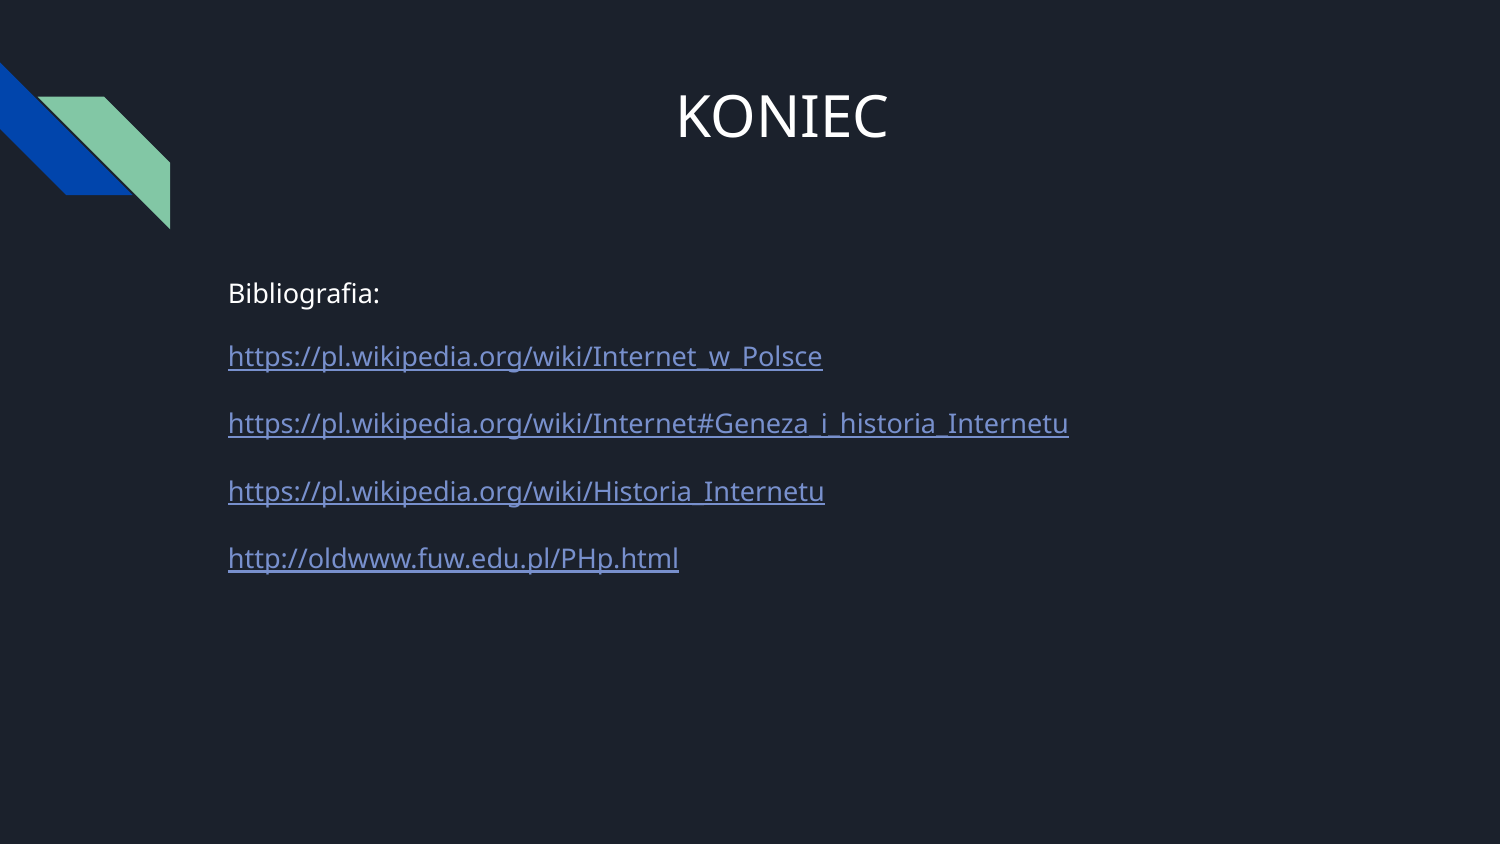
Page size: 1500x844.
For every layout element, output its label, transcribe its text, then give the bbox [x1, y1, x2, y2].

list Bibliografia: https://pl.wikipedia.org/wiki/Internet_w_Polsce https://pl.wikipedia.org/wiki/Internet#Geneza_i_historia_Internetu https://pl.wikipedia.org/wiki/Historia_Internetu http://oldwww.fuw.edu.pl/PHp.html [212, 257, 1368, 735]
title KONIEC [212, 64, 1368, 215]
